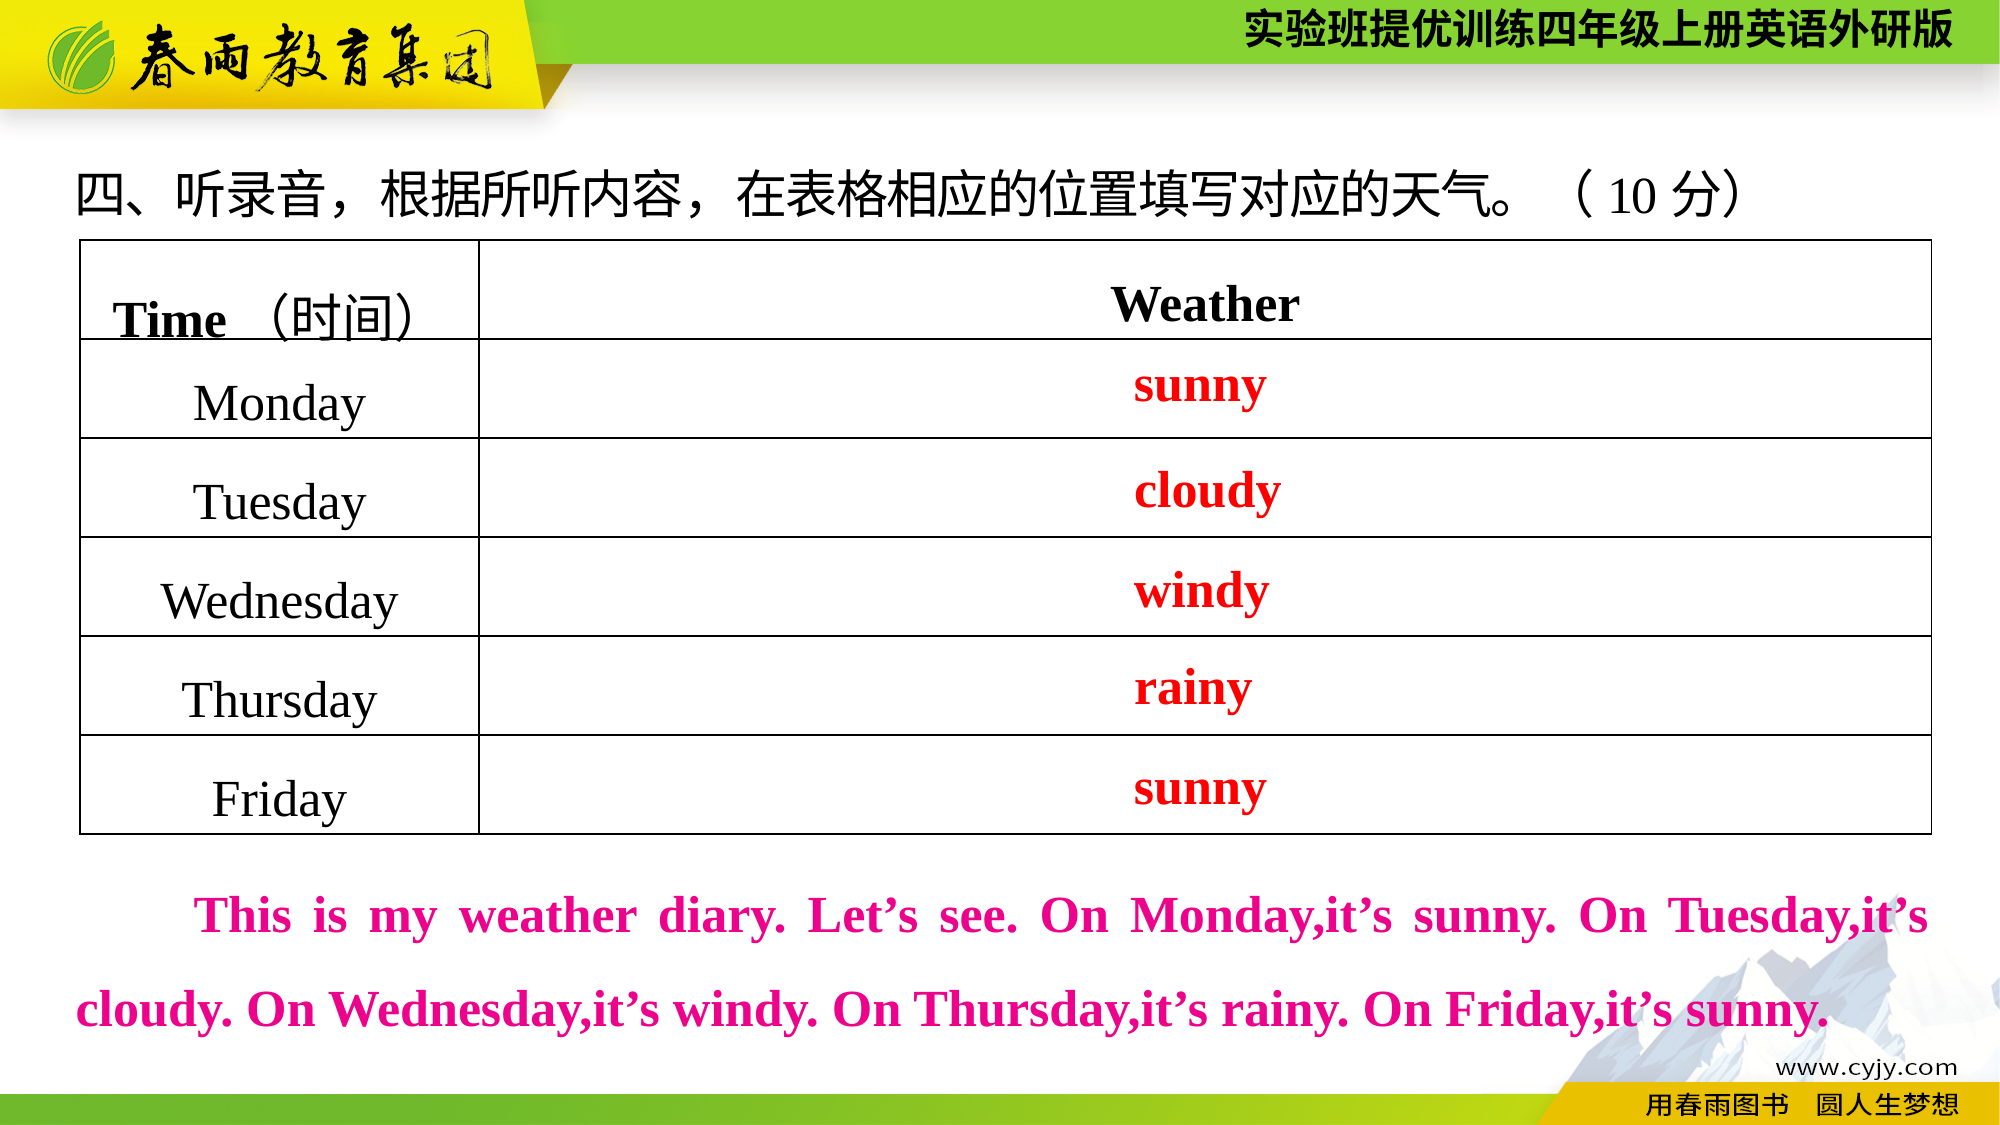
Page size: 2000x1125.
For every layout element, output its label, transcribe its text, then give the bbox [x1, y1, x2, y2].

text_box windy [1119, 547, 1285, 625]
text_box rainy [1119, 645, 1268, 723]
table_header Weather [480, 241, 1931, 338]
text_box This is my weather diary. Let’s see. On Monday,it’s sunny. On Tuesday,it’s cloudy. On Wednesday,it’s windy. On Thursday,it’s rainy. On Friday,it’s sunny. [60, 841, 1945, 1045]
list 四、听录音，根据所听内容，在表格相应的位置填写对应的天气。（10分） [59, 122, 1944, 221]
table_cell Friday [81, 736, 478, 833]
table_cell Monday [81, 340, 478, 437]
text_box cloudy [1119, 447, 1297, 526]
table_cell [480, 538, 1931, 635]
table_cell Wednesday [81, 538, 478, 635]
table_cell [480, 439, 1931, 536]
table_cell Thursday [81, 637, 478, 734]
text_box sunny [1119, 745, 1283, 823]
table_header Time（时间） [81, 241, 478, 338]
picture [0, 0, 2000, 1125]
table_cell Tuesday [81, 439, 478, 536]
table_cell [480, 637, 1931, 734]
text_box sunny [1119, 342, 1283, 420]
table_cell [480, 340, 1931, 437]
table_cell [480, 736, 1931, 833]
